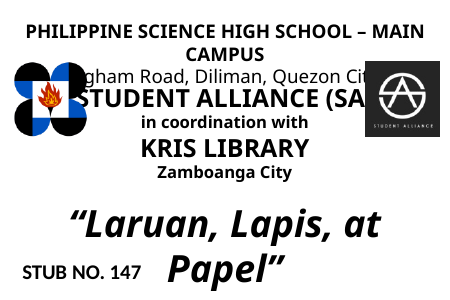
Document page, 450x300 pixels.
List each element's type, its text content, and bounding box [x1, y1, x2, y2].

text_box STUDENT ALLIANCE (SA) in coordination with KRIS LIBRARY Zamboanga City [0, 74, 450, 190]
text_box STUB NO. 147 [7, 251, 213, 292]
text_box PHILIPPINE SCIENCE HIGH SCHOOL – MAIN CAMPUS Agham Road, Diliman, Quezon City [0, 12, 450, 74]
text_box “Laruan, Lapis, at Papel” [0, 192, 450, 298]
picture [12, 60, 88, 137]
picture [364, 60, 441, 137]
